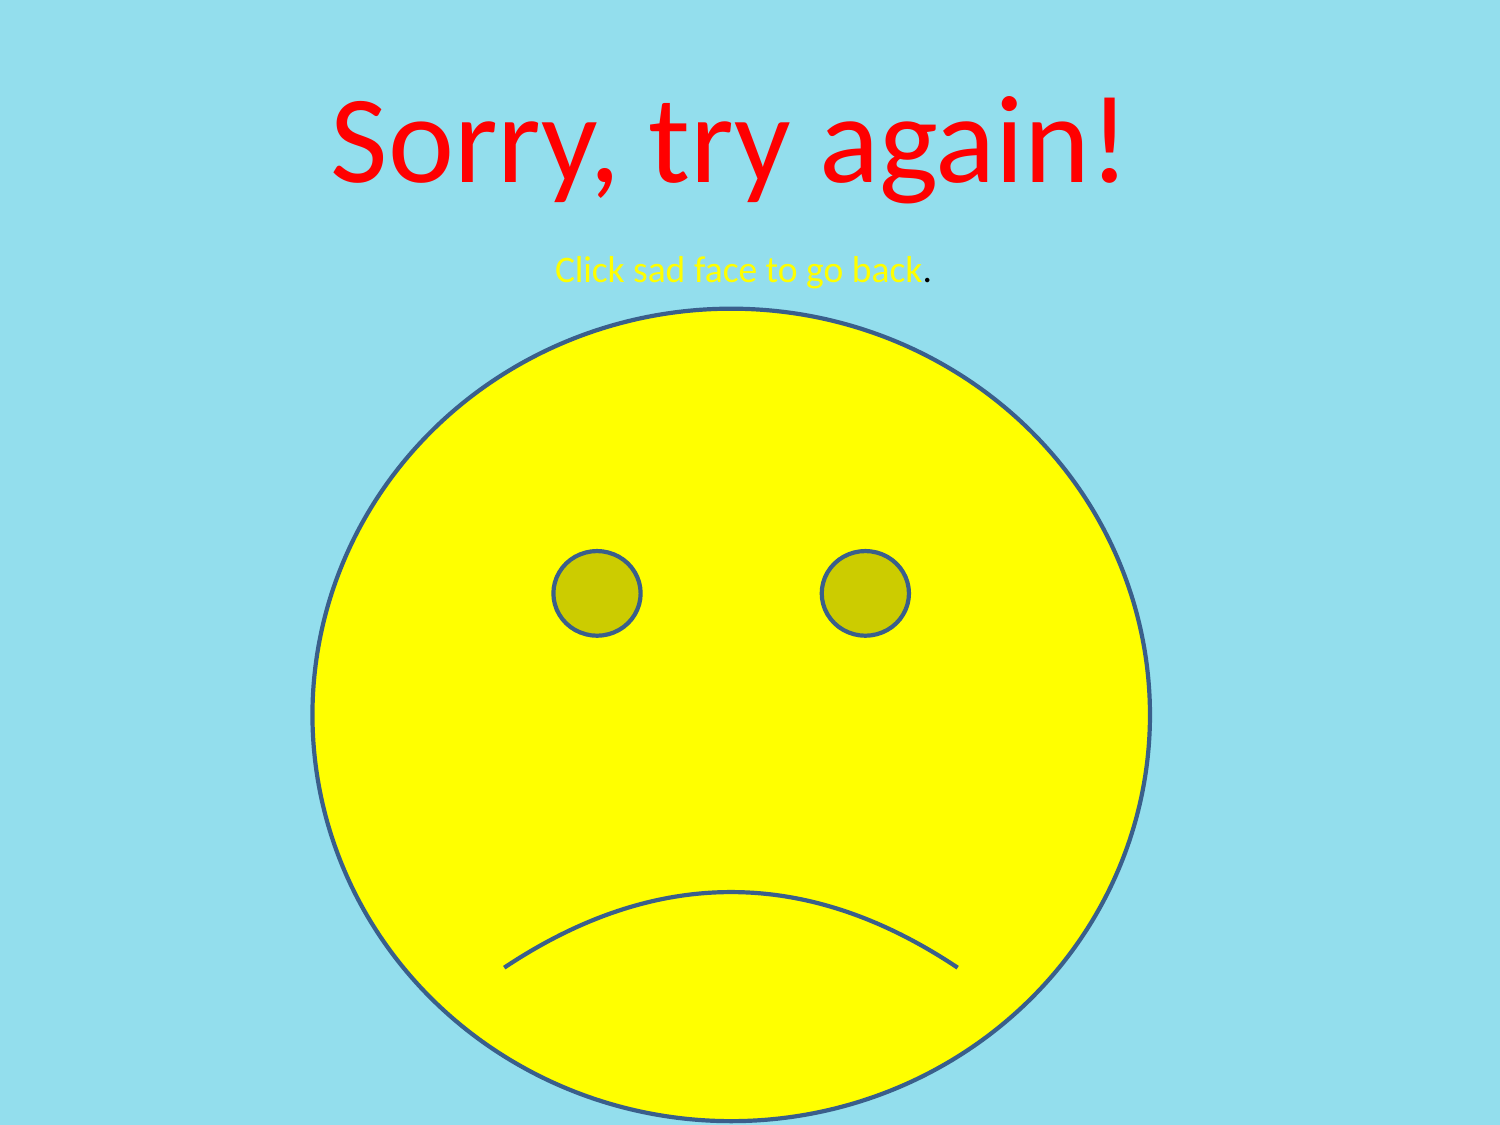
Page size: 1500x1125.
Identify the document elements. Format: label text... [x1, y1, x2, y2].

text_box [310, 306, 1153, 1124]
text_box Sorry, try again! [118, 49, 1344, 215]
text_box Click sad face to go back. [374, 237, 1113, 298]
